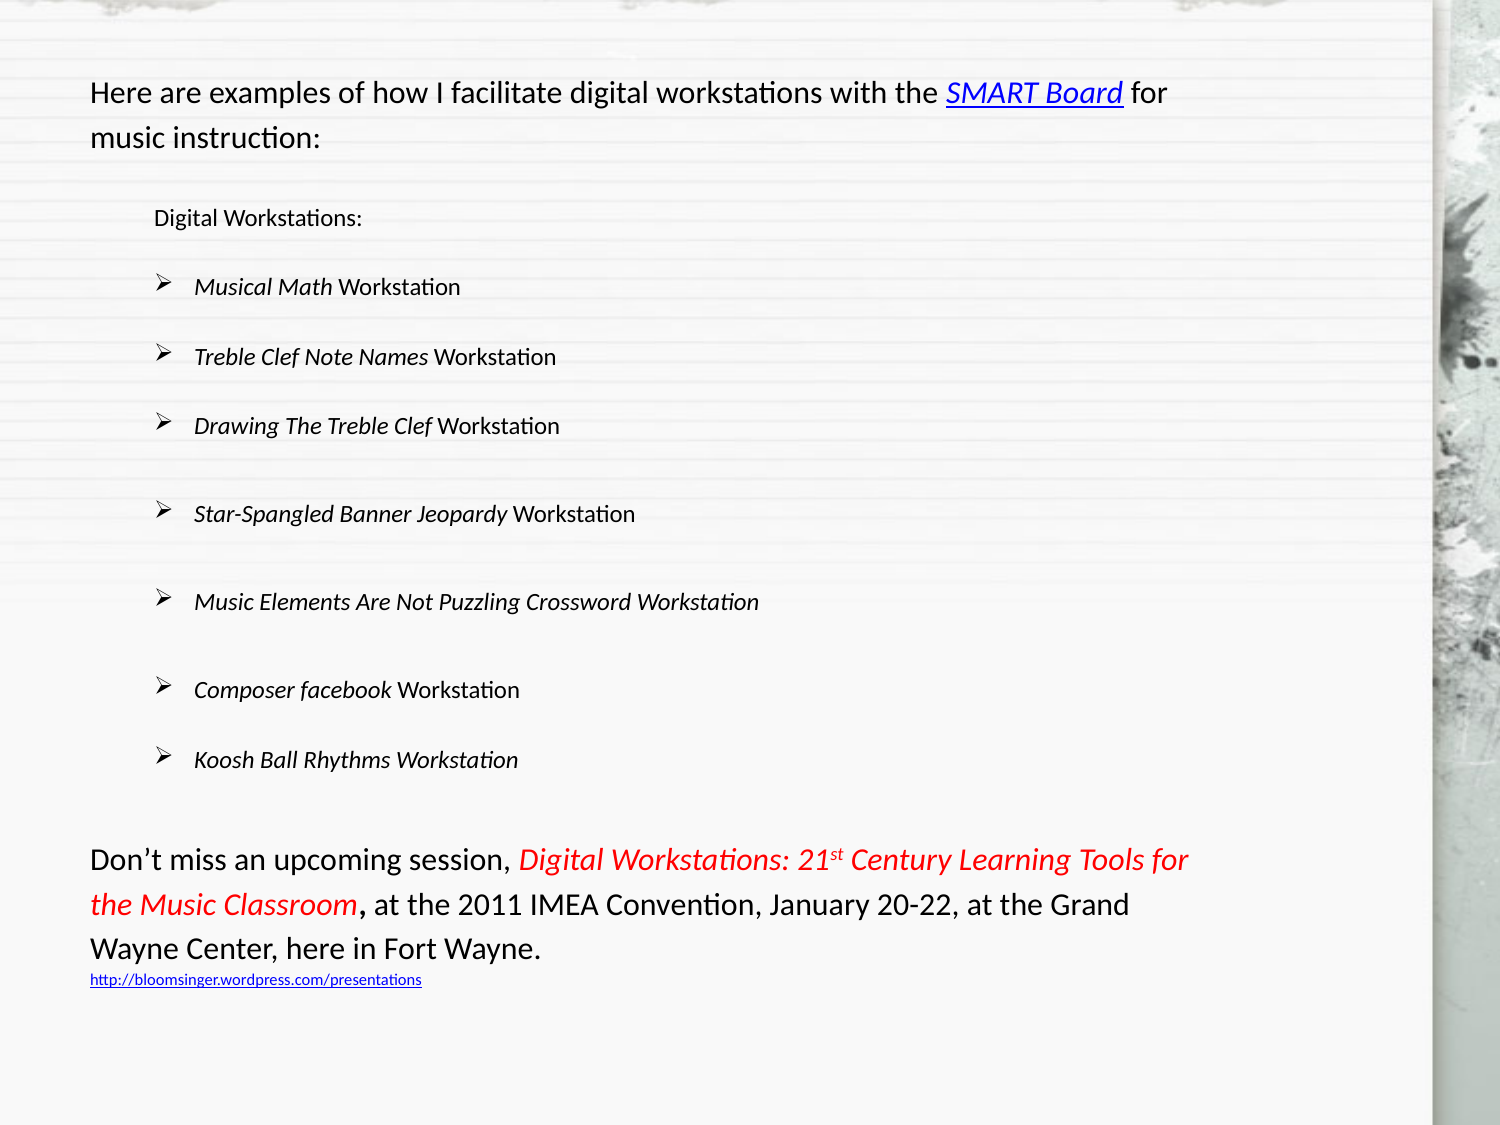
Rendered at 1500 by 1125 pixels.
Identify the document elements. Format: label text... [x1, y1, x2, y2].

picture [0, 0, 1500, 1125]
list Here are examples of how I facilitate digital workstations with the SMART Board for music instruction: Digital Workstations: Musical Math Workstation Treble Clef Note Names Workstation Drawing The Treble Clef Workstation Star-Spangled Banner Jeopardy Workstation Music Elements Are Not Puzzling Crossword Workstation Composer facebook Workstation Koosh Ball Rhythms Workstation Don’t miss an upcoming session, Digital Workstations: 21st Century Learning Tools for the Music Classroom, at the 2011 IMEA Convention, January 20-22, at the Grand Wayne Center, here in Fort Wayne. http://bloomsinger.wordpress.com/presentations [75, 64, 1426, 1045]
